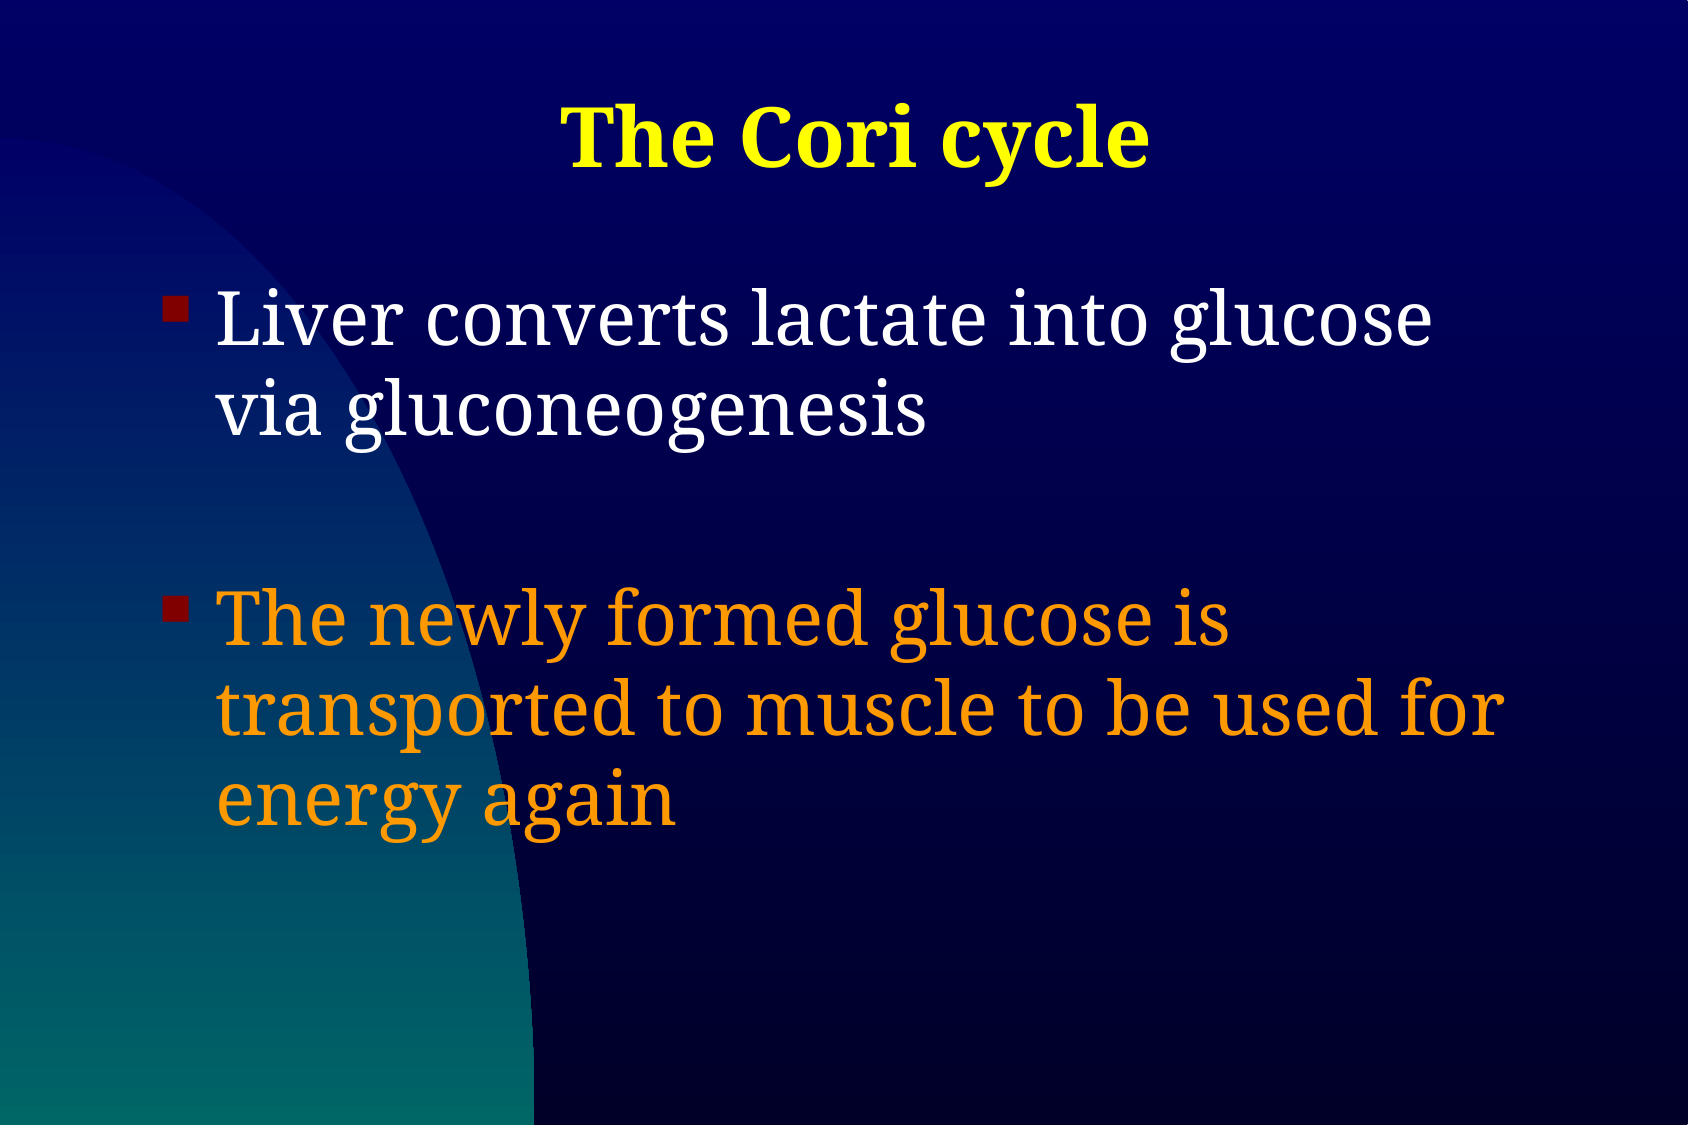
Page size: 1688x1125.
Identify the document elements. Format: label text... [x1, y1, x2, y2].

list Liver converts lactate into glucose via gluconeogenesis The newly formed glucose is transported to muscle to be used for energy again [143, 262, 1575, 1075]
title The Cori cycle [181, 87, 1532, 205]
